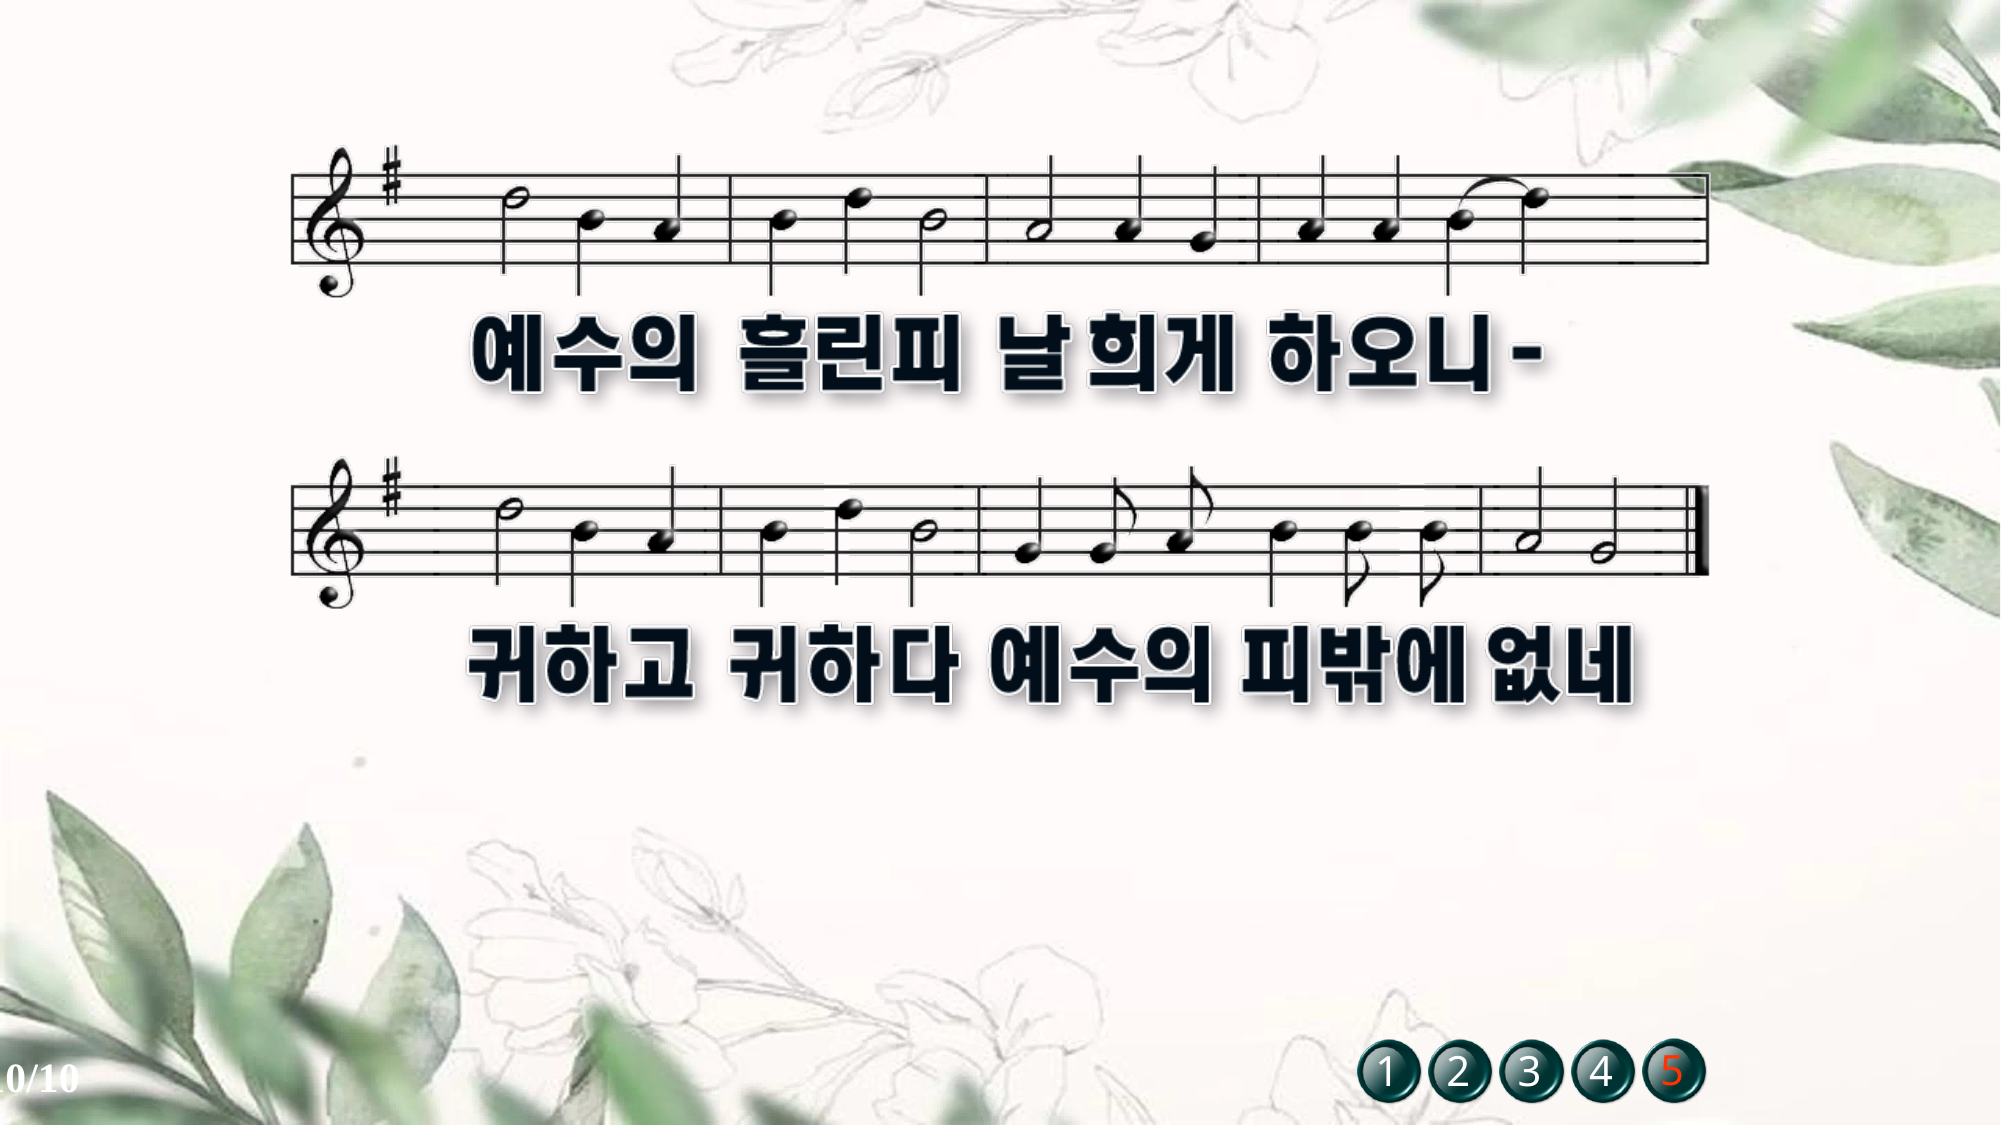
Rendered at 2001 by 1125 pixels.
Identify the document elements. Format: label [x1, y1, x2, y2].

text_box [1425, 1035, 1496, 1106]
text_box [1639, 1034, 1709, 1106]
text_box [1354, 1035, 1424, 1106]
picture [0, 0, 2001, 1125]
text_box [1568, 1035, 1638, 1106]
text_box [1496, 1035, 1567, 1106]
